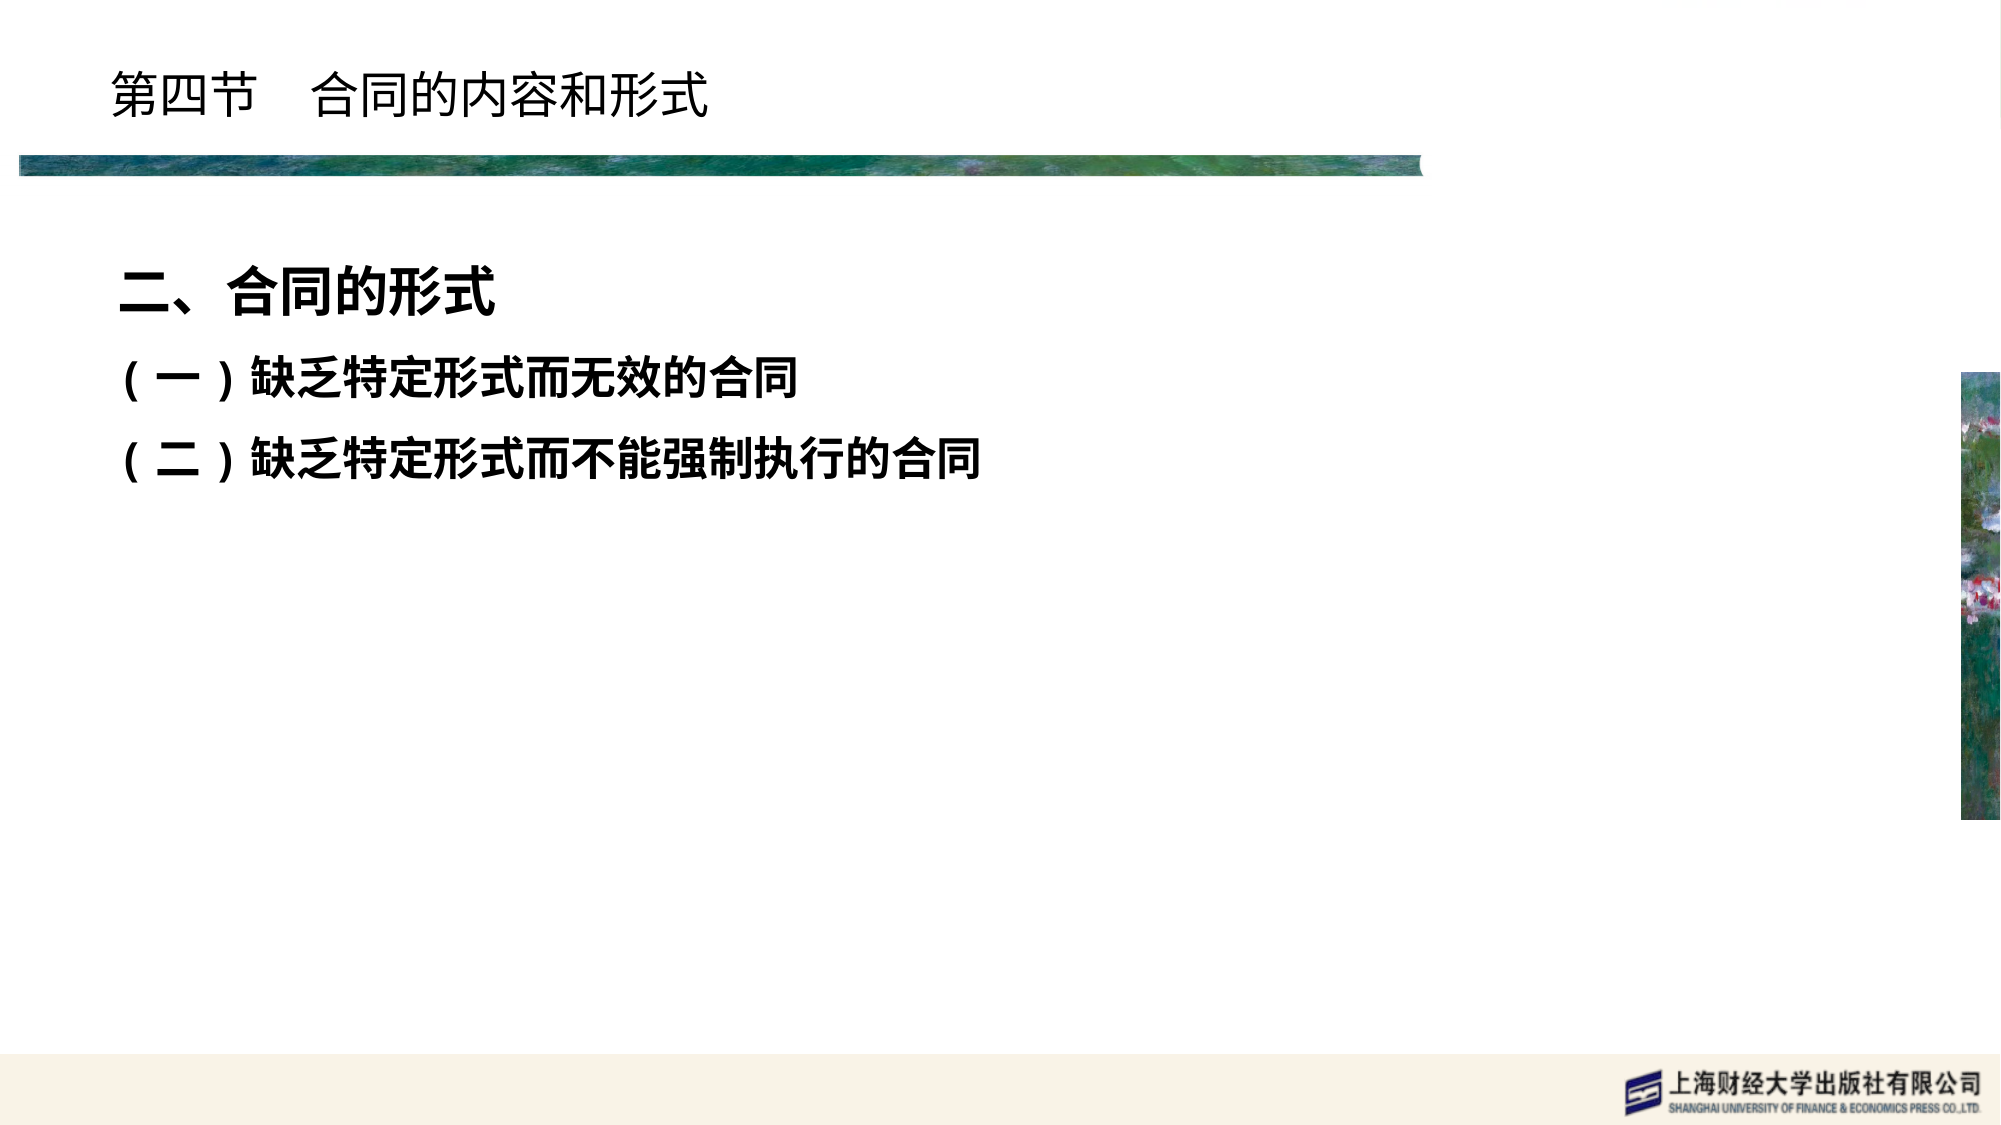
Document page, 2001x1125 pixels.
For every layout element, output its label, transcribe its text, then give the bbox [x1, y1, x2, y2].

picture [0, 0, 2001, 1125]
title 第四节 合同的内容和形式 [94, 42, 1451, 146]
list 二、合同的形式 (一)缺乏特定形式而无效的合同 (二)缺乏特定形式而不能强制执行的合同 [102, 233, 1898, 1032]
